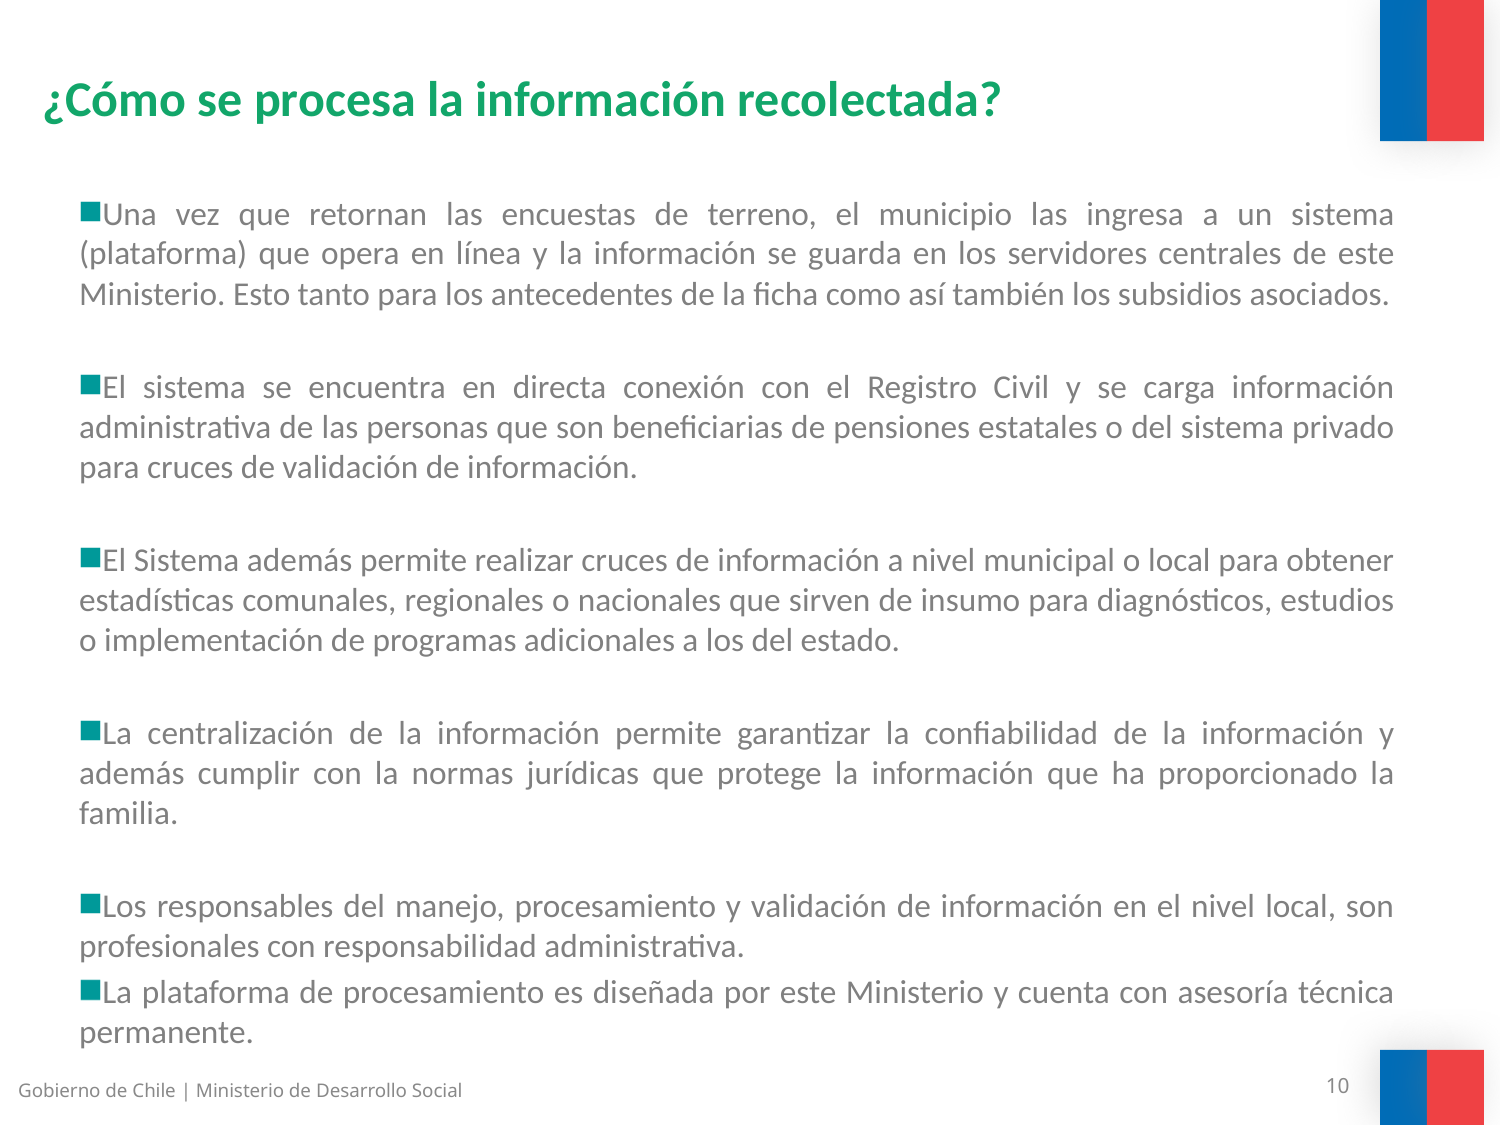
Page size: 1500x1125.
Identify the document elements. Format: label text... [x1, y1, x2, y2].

picture [79, 719, 103, 743]
list Una vez que retornan las encuestas de terreno, el municipio las ingresa a un sistema (plataforma) que opera en línea y la información se guarda en los servidores centrales de este Ministerio. Esto tanto para los antecedentes de la ficha como así también los subsidios asociados. El sistema se encuentra en directa conexión con el Registro Civil y se carga información administrativa de las personas que son beneficiarias de pensiones estatales o del sistema privado para cruces de validación de información. El Sistema además permite realizar cruces de información a nivel municipal o local para obtener estadísticas comunales, regionales o nacionales que sirven de insumo para diagnósticos, estudios o implementación de programas adicionales a los del estado. La centralización de la información permite garantizar la confiabilidad de la información y además cumplir con la normas jurídicas que protege la información que ha proporcionado la familia. Los responsables del manejo, procesamiento y validación de información en el nivel local, son profesionales con responsabilidad administrativa. La plataforma de procesamiento es diseñada por este Ministerio y cuenta con asesoría técnica permanente. [63, 184, 1412, 1071]
picture [79, 892, 103, 916]
picture [79, 978, 103, 1003]
picture [79, 546, 103, 570]
picture [79, 200, 103, 224]
picture [79, 373, 103, 397]
slide_number 10 [1014, 1071, 1365, 1103]
footer Gobierno de Chile | Ministerio de Desarrollo Social [3, 1070, 609, 1112]
title ¿Cómo se procesa la información recolectada? [26, 58, 1367, 146]
